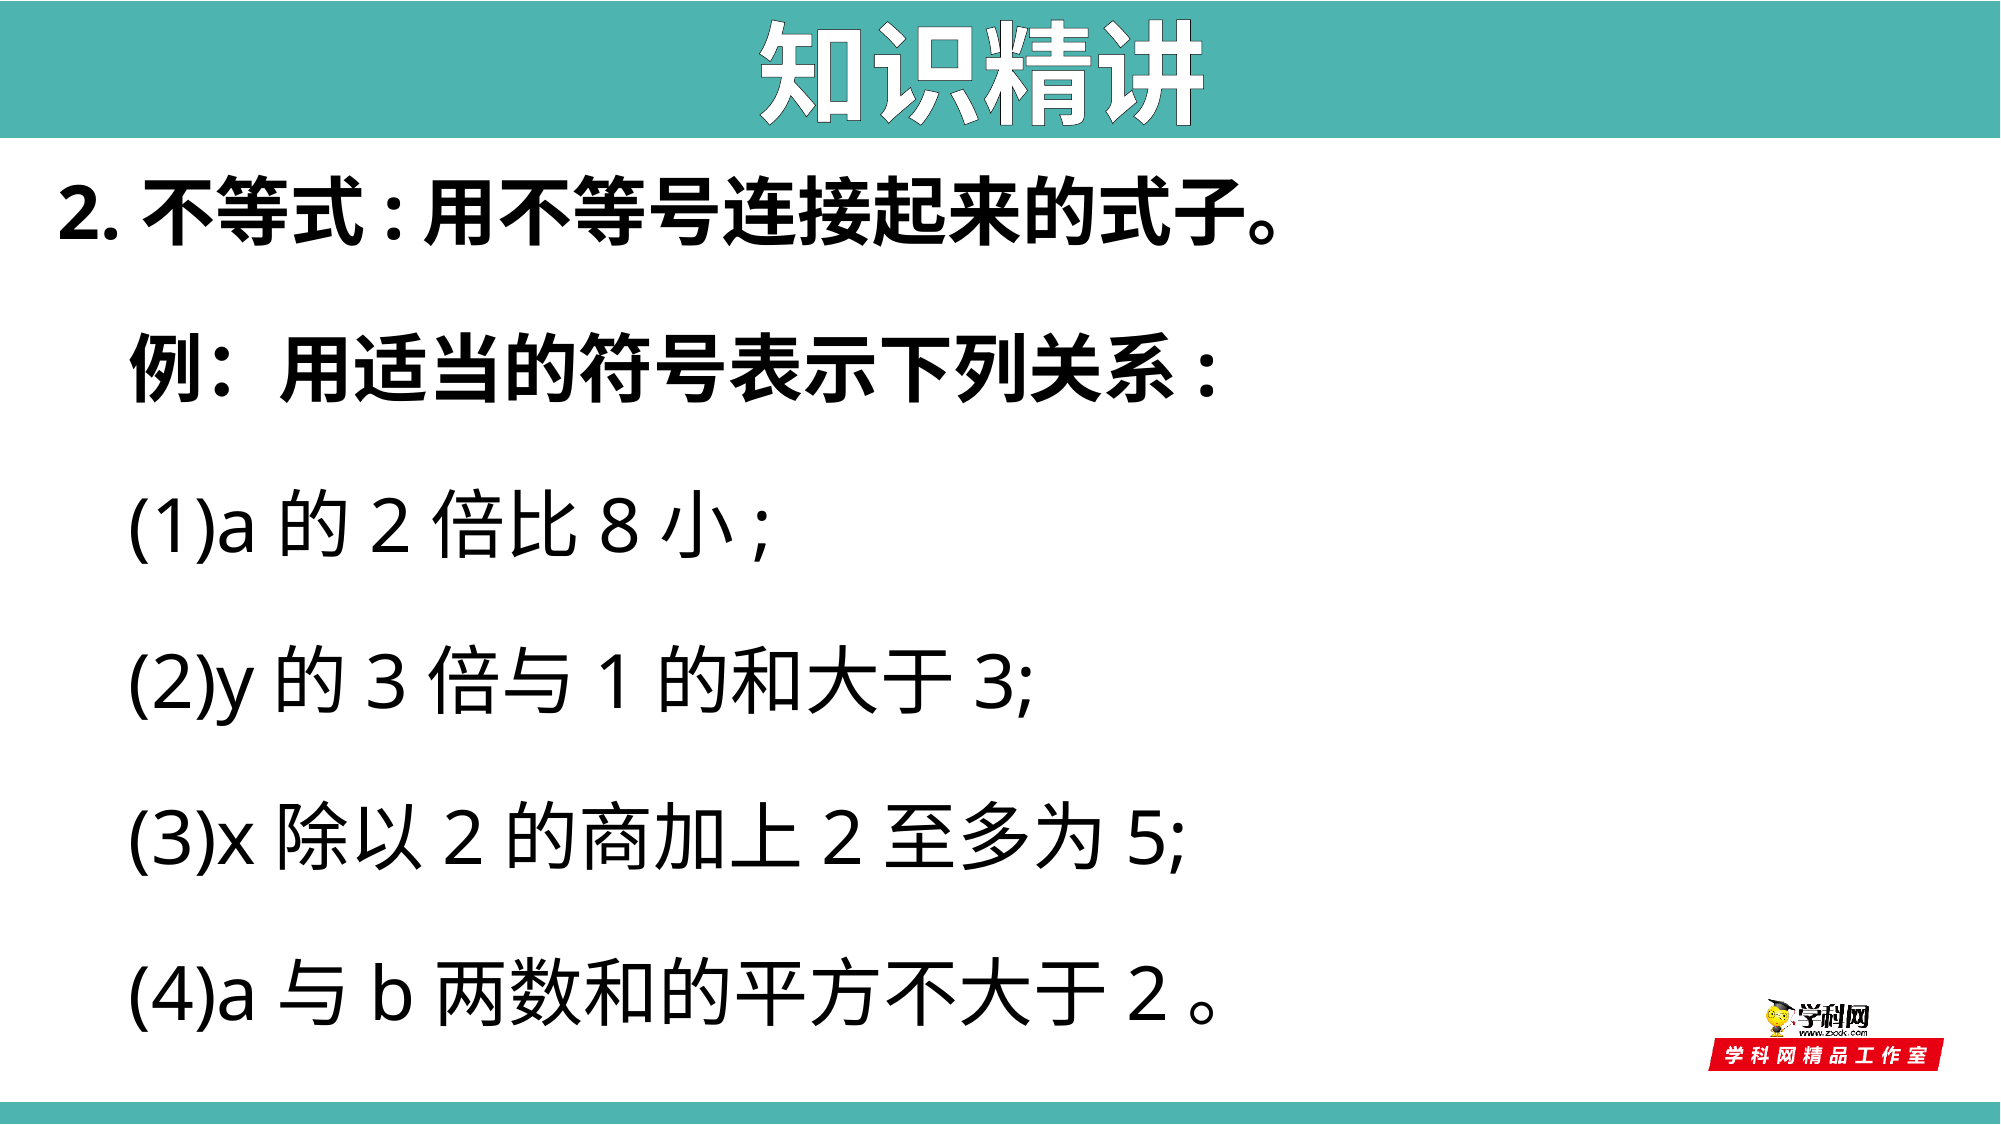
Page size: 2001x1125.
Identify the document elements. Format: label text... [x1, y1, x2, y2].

text_box 例：用适当的符号表示下列关系: (1)a的2倍比8小; (2)y的3倍与1的和大于3; (3)x除以2的商加上2至多为5; (4)a与b两数和的平方不大于2。 [113, 269, 1476, 789]
text_box 2.不等式:用不等号连接起来的式子。 [43, 167, 1394, 249]
text_box 知识精讲 [742, 0, 1223, 146]
picture [0, 1, 2001, 1124]
